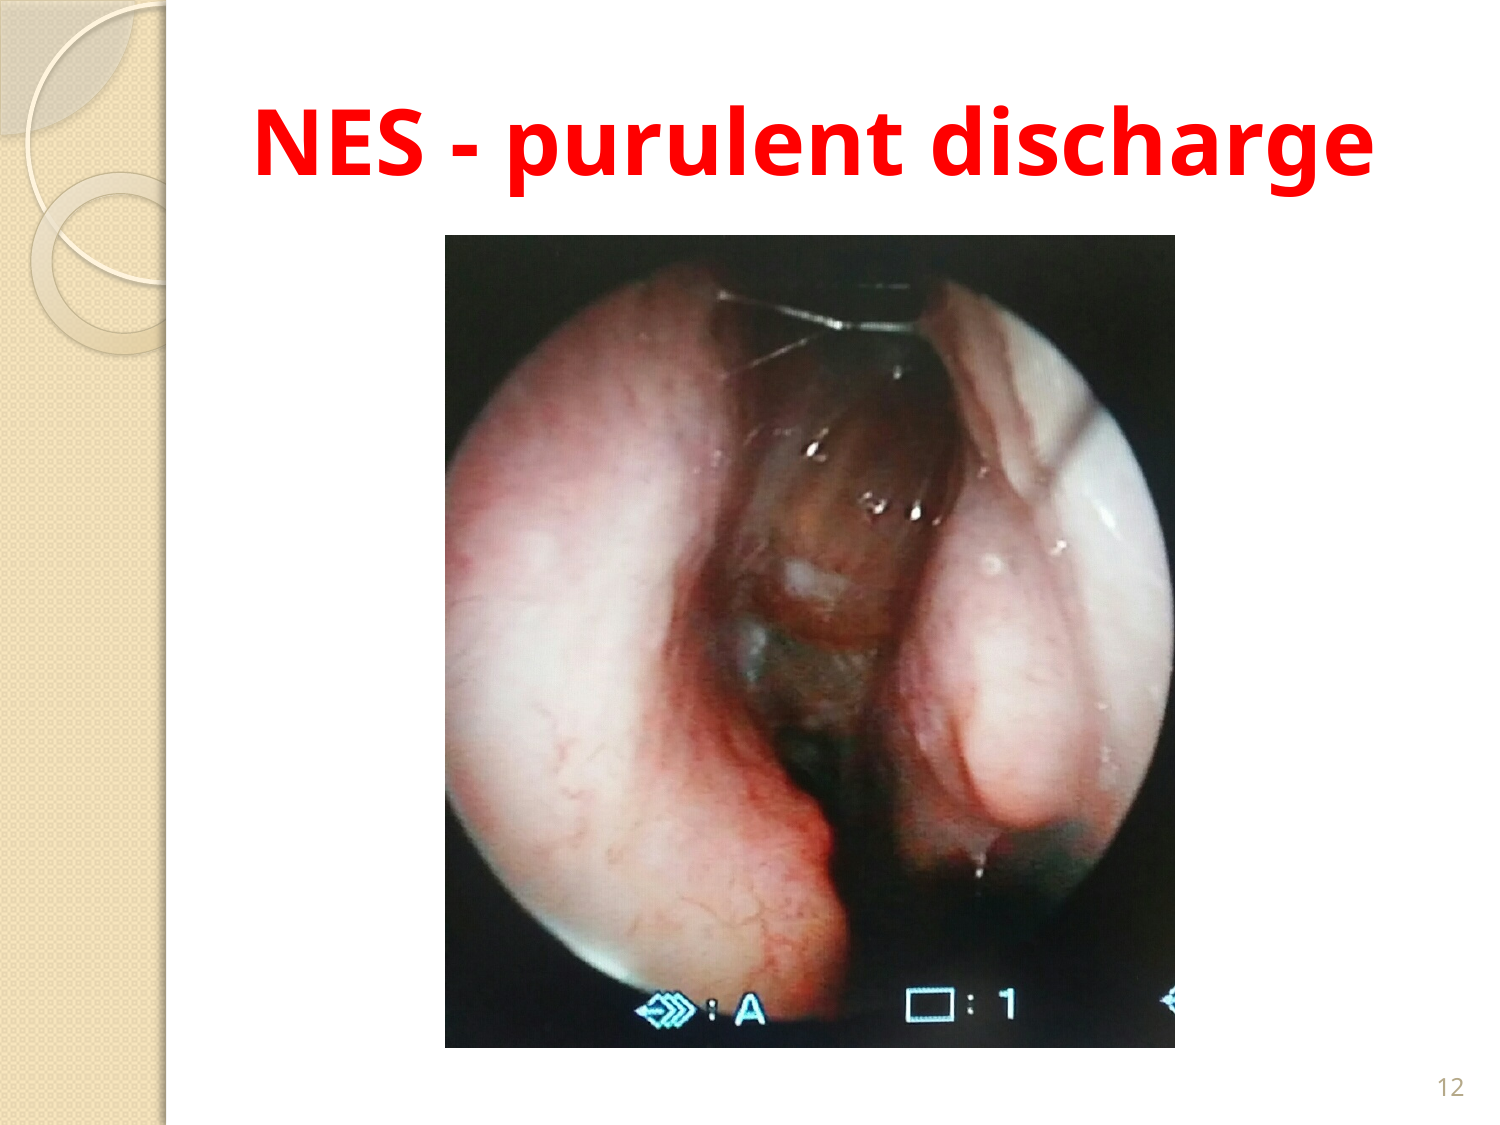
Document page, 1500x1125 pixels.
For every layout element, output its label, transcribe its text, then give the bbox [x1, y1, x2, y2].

title NES - purulent discharge [235, 45, 1466, 233]
picture [445, 234, 1176, 1048]
slide_number 12 [1413, 1034, 1488, 1113]
